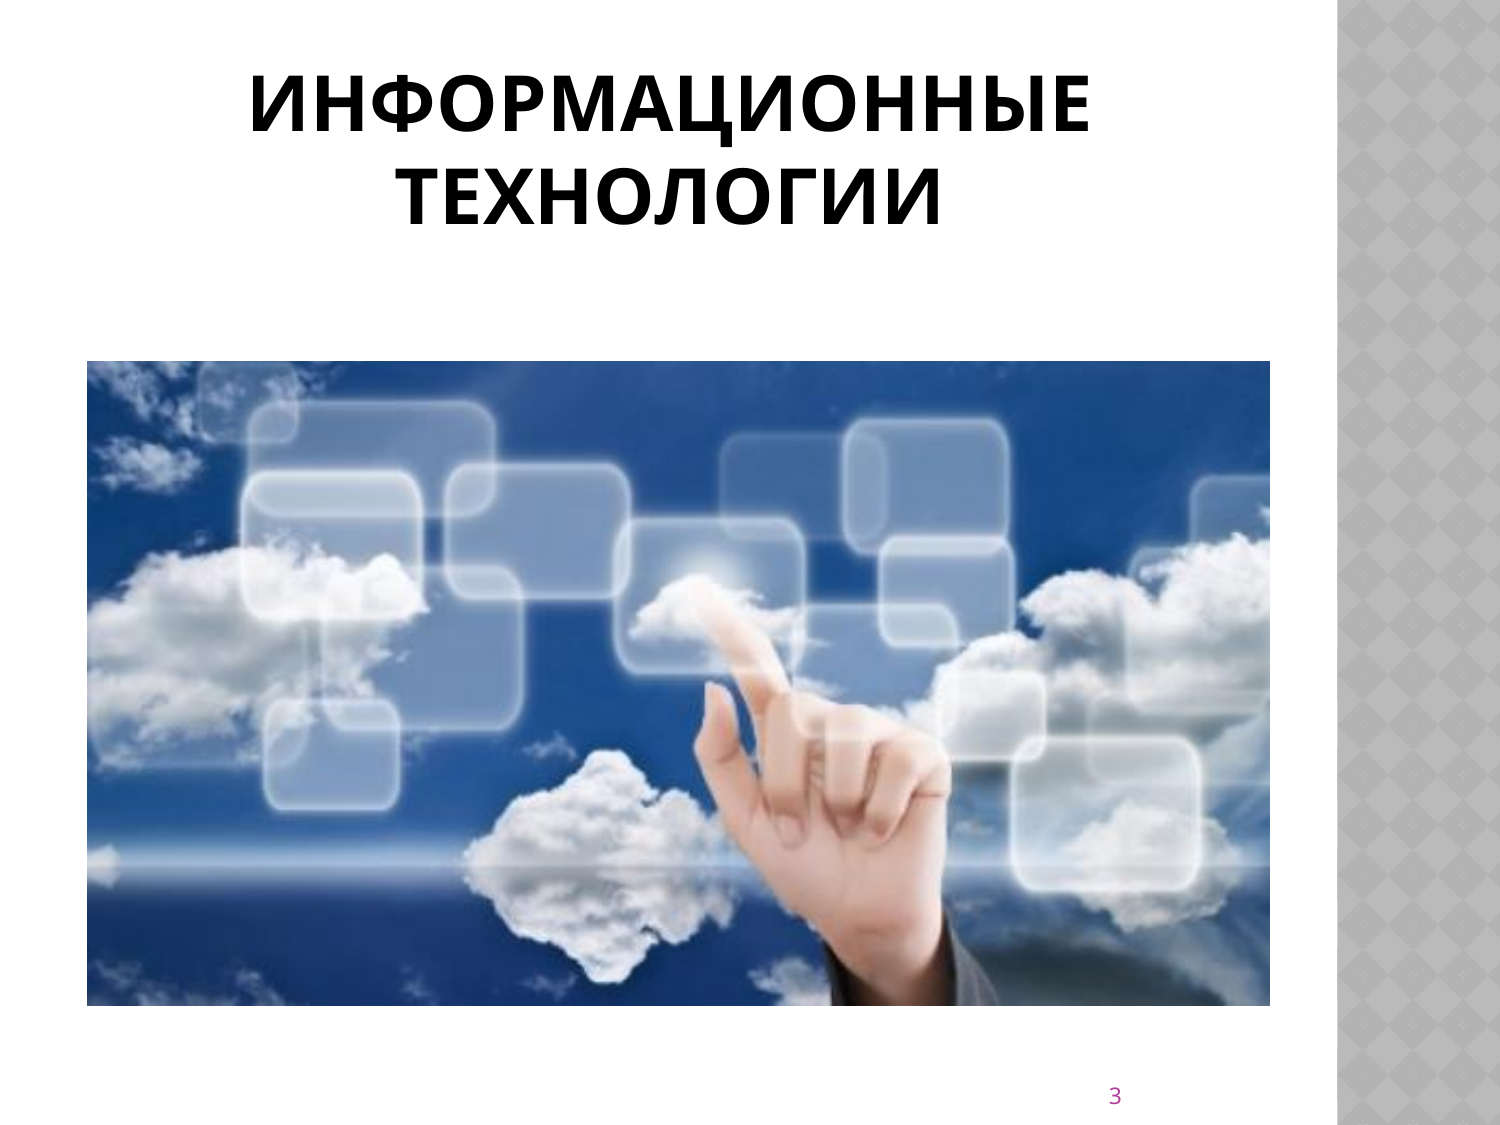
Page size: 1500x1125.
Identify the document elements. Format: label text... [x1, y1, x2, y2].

title Информационные технологии [17, 52, 1323, 240]
picture [87, 361, 1271, 1006]
slide_number 3 [1025, 1075, 1122, 1113]
